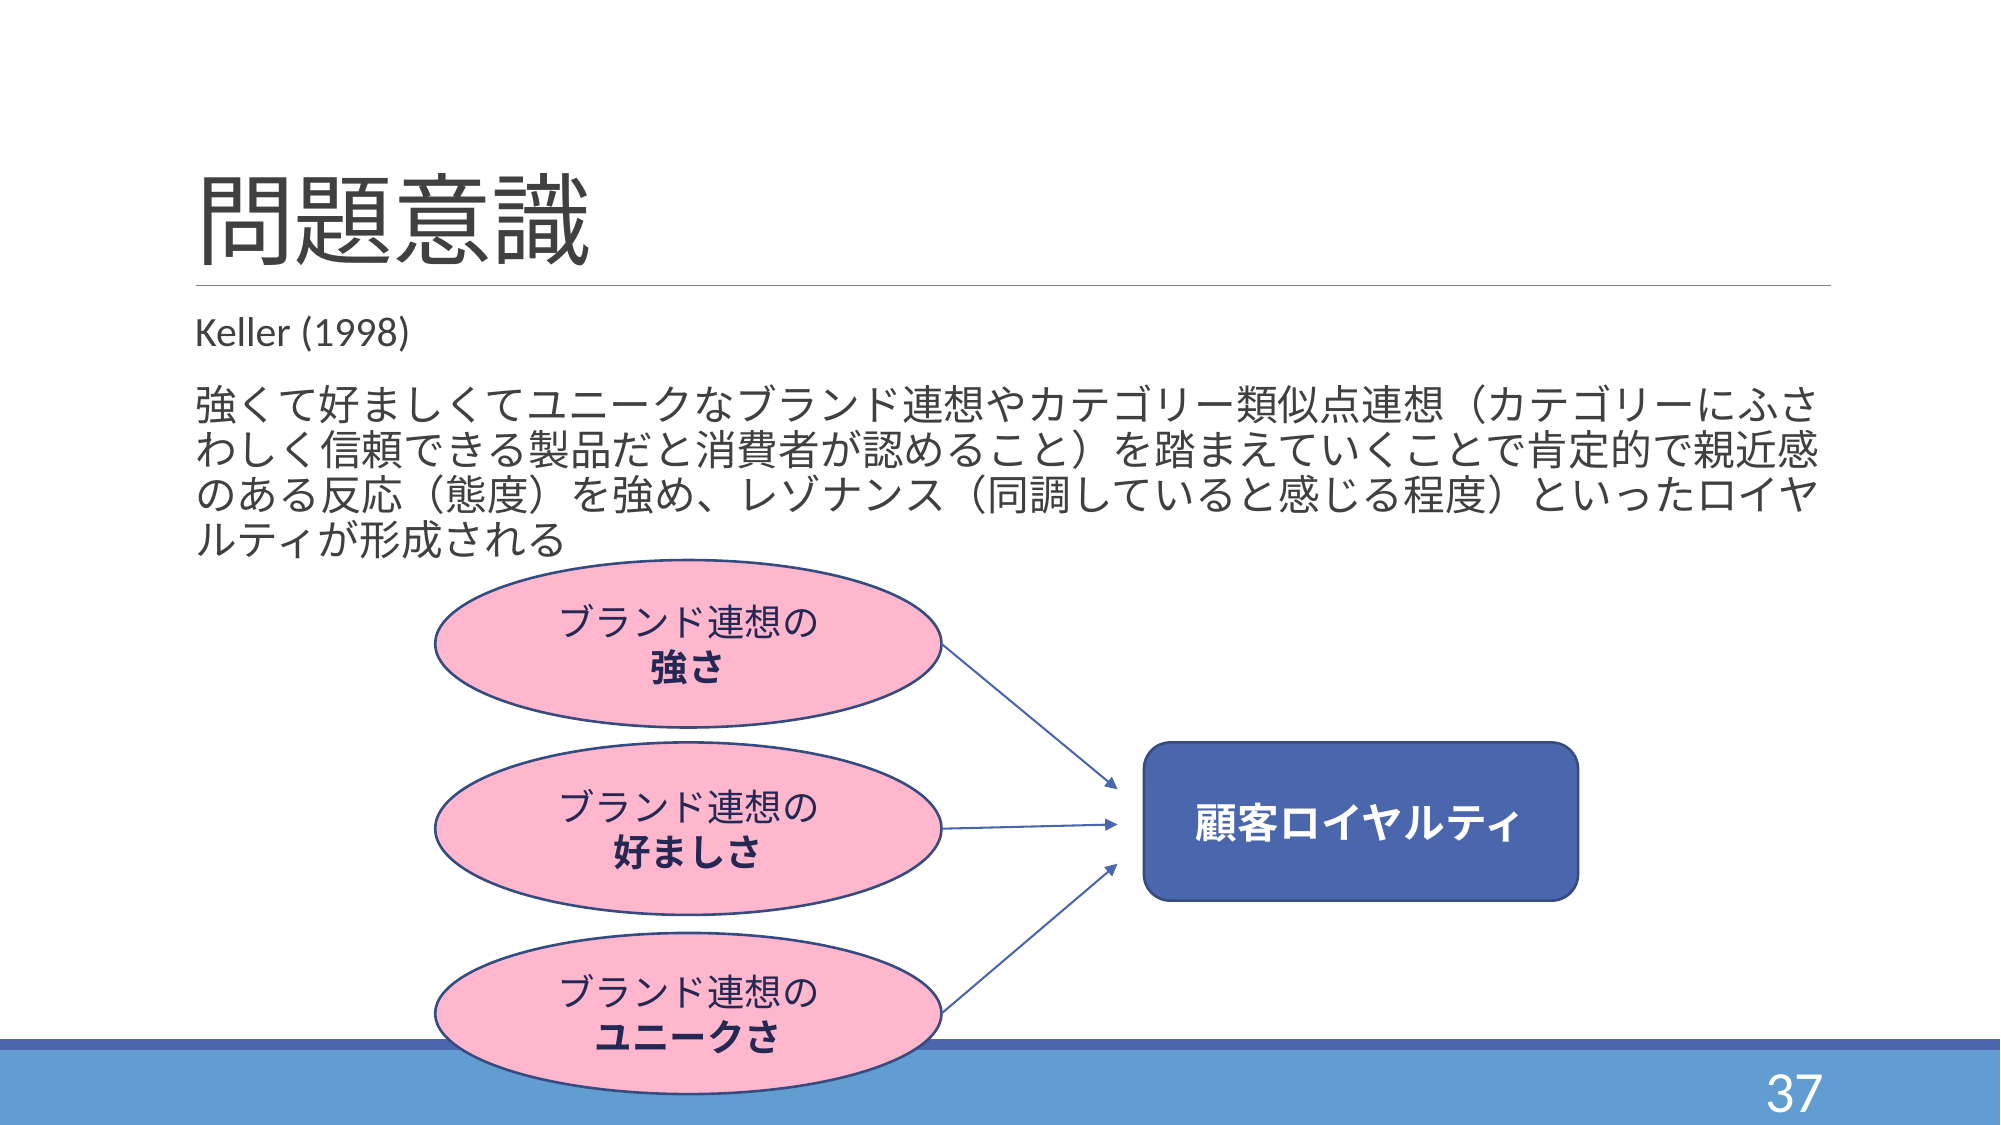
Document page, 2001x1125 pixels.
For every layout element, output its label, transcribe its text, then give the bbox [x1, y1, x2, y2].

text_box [434, 559, 1579, 1095]
list Keller (1998) 強くて好ましくてユニークなブランド連想やカテゴリー類似点連想（カテゴリーにふさわしく信頼できる製品だと消費者が認めること）を踏まえていくことで肯定的で親近感のある反応（態度）を強め、レゾナンス（同調していると感じる程度）といったロイヤルティが形成される [180, 302, 1830, 963]
title 問題意識 [180, 47, 1830, 285]
slide_number 37 [1624, 1059, 1840, 1120]
